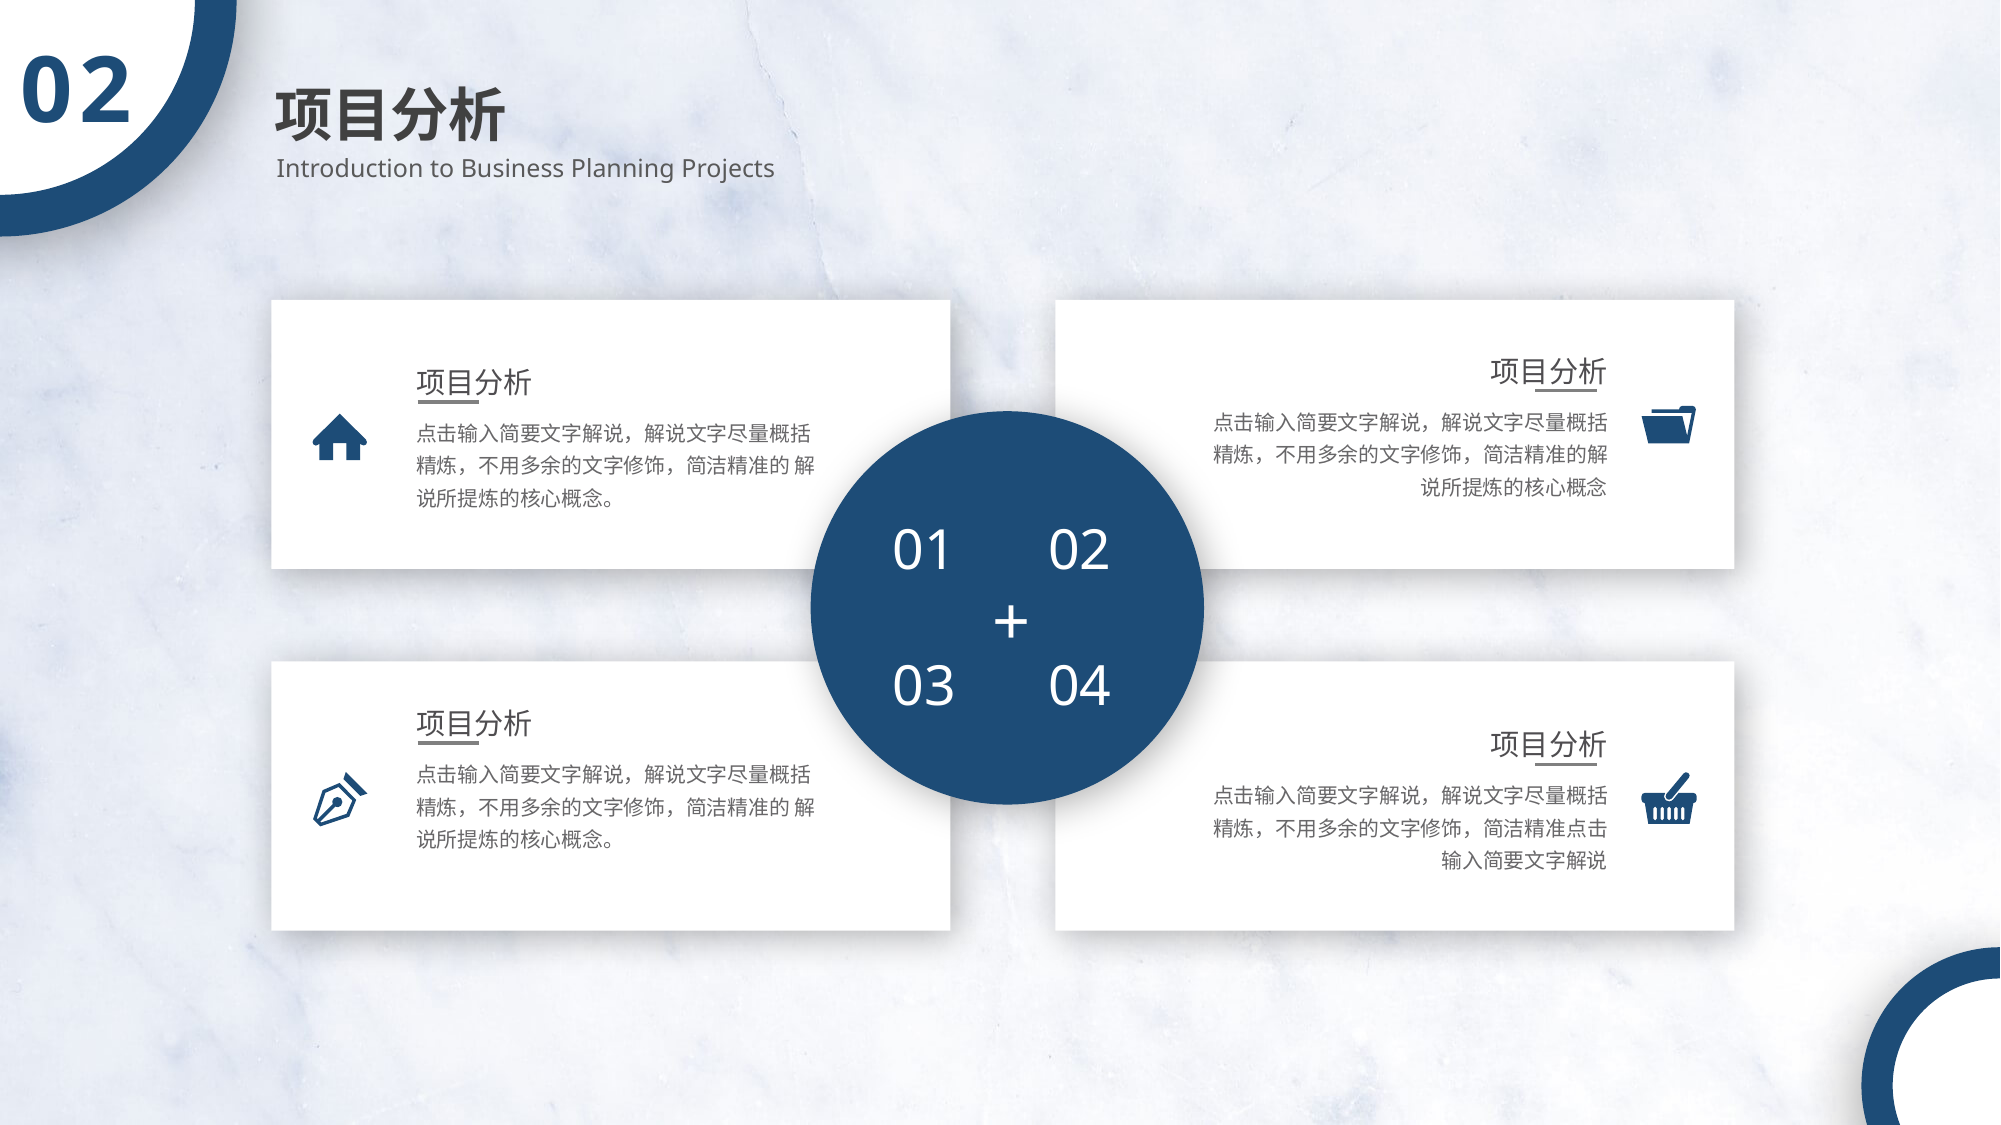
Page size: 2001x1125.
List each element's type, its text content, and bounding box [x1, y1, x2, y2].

text_box 01 [877, 486, 971, 589]
text_box [0, 0, 217, 217]
text_box [311, 781, 358, 828]
text_box 04 [1033, 622, 1127, 724]
text_box [1640, 404, 1697, 445]
text_box 项目分析 [259, 71, 523, 156]
text_box 03 [877, 622, 971, 724]
text_box [342, 769, 370, 798]
text_box Introduction to Business Planning Projects [261, 144, 1243, 190]
text_box [311, 412, 369, 462]
picture [0, 0, 2000, 1125]
text_box 02 [0, 22, 153, 148]
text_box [1192, 335, 1623, 509]
text_box [1640, 771, 1698, 825]
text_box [1192, 708, 1623, 879]
text_box 02 [1033, 486, 1127, 589]
text_box [1054, 299, 1735, 570]
text_box [809, 410, 1206, 806]
text_box + [977, 547, 1046, 666]
text_box [270, 299, 952, 570]
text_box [401, 346, 832, 523]
text_box [1054, 660, 1735, 932]
text_box [1876, 961, 2000, 1125]
text_box [270, 660, 952, 932]
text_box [401, 687, 832, 861]
